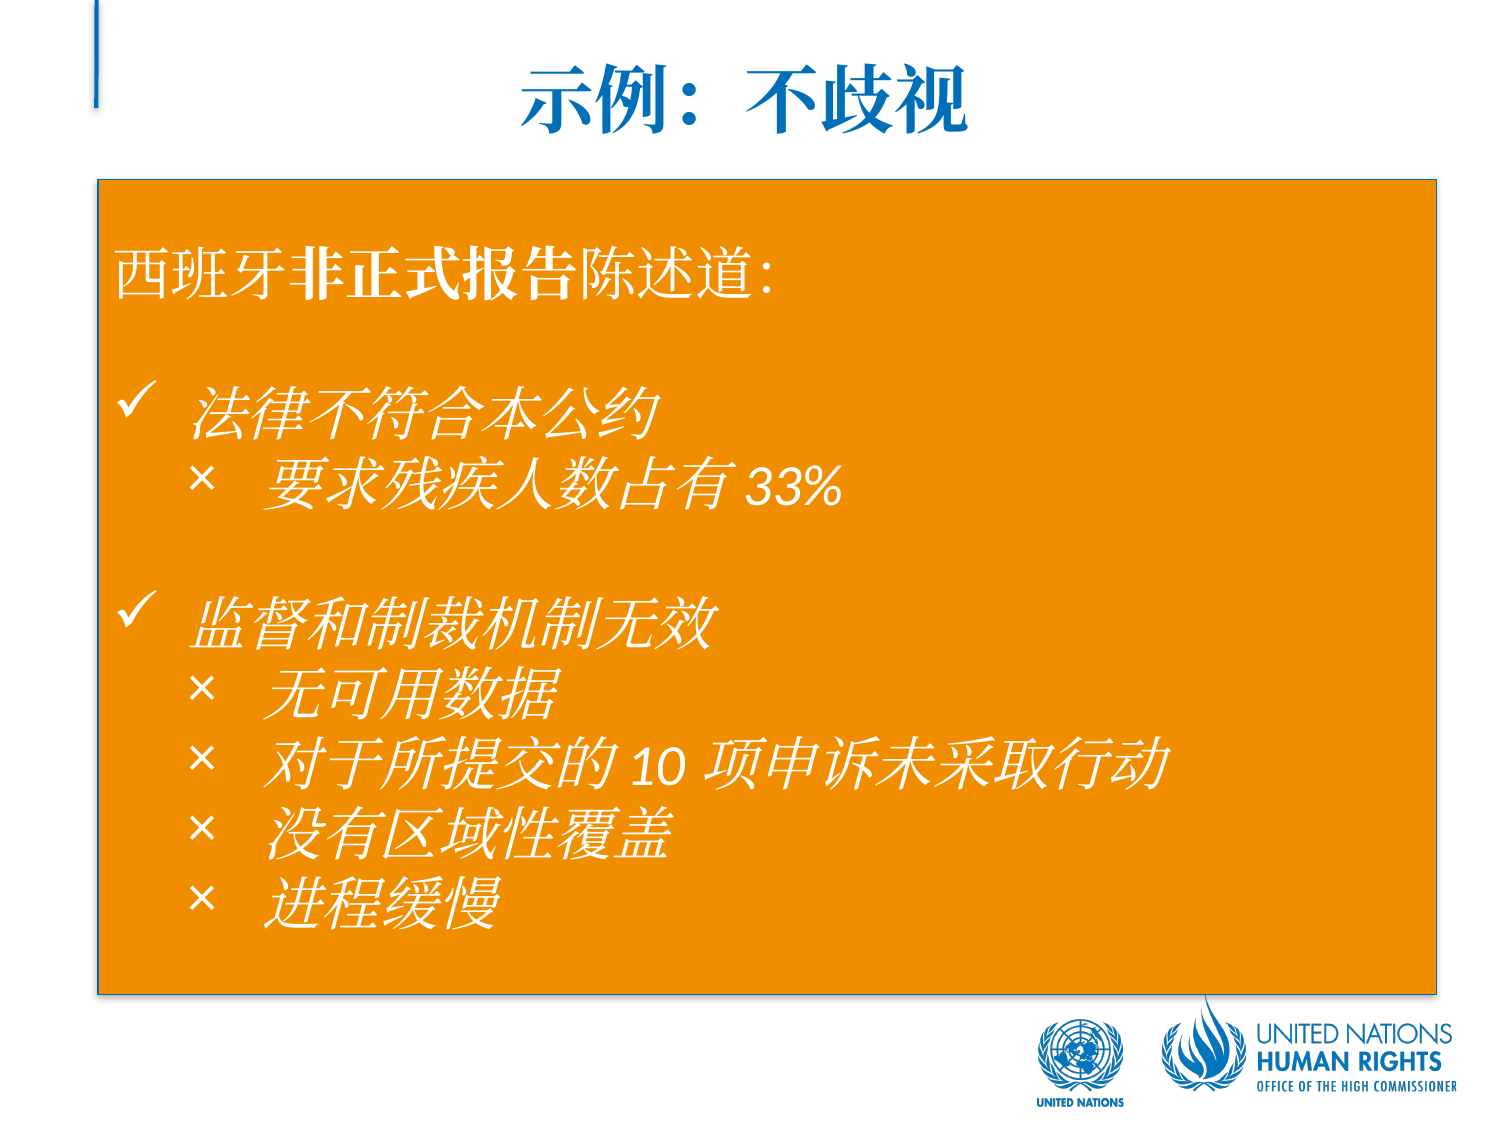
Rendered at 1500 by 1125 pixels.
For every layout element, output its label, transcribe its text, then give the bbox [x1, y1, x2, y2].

title 示例：不歧视 [52, 45, 1437, 224]
text_box 西班牙非正式报告陈述道： 法律不符合本公约 要求残疾人数占有33% 监督和制裁机制无效 无可用数据 对于所提交的10项申诉未采取行动 没有区域性覆盖 进程缓慢 [97, 179, 1437, 995]
picture [1037, 990, 1457, 1107]
